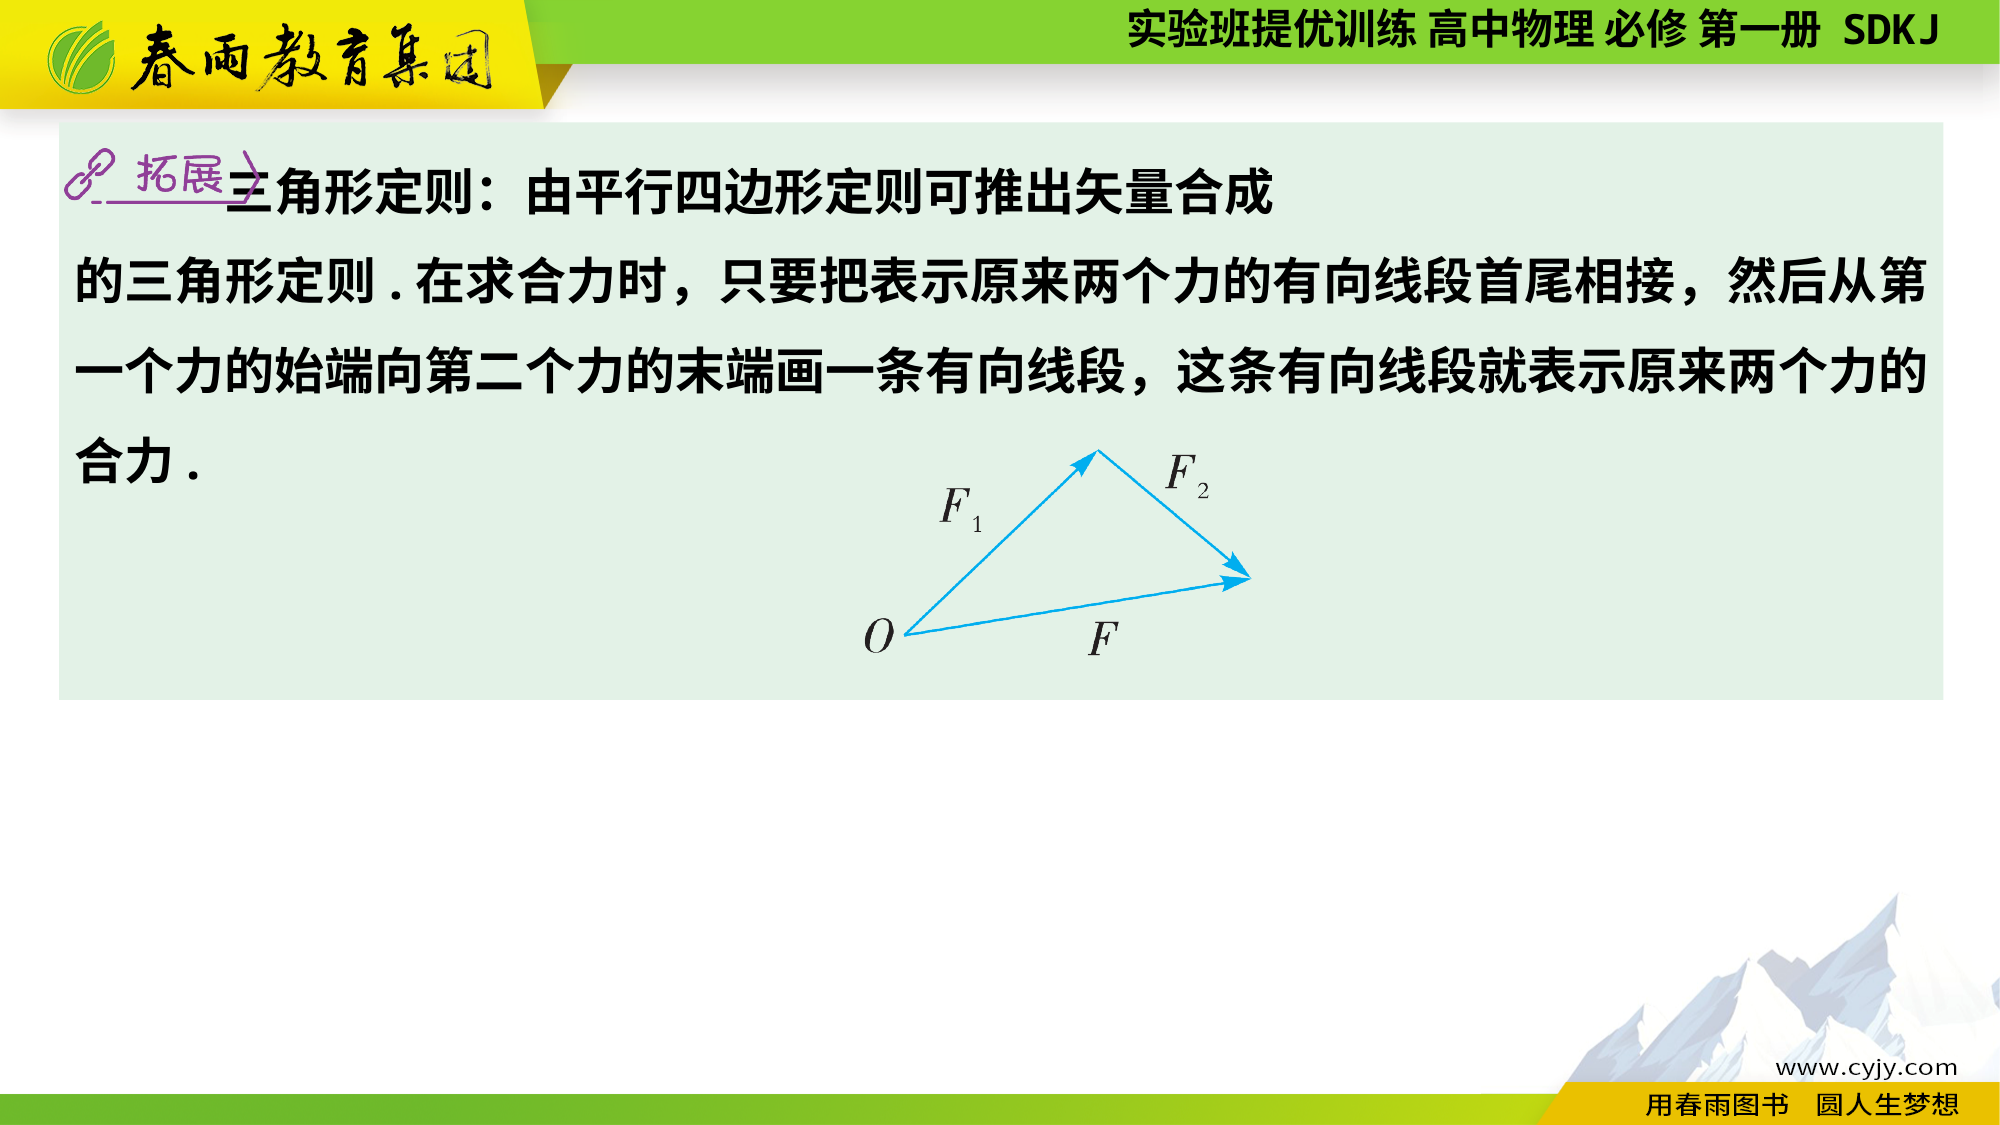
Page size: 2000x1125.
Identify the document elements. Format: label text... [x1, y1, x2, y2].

list 三角形定则：由平行四边形定则可推出矢量合成 的三角形定则.在求合力时，只要把表示原来两个力的有向线段首尾相接，然后从第一个力的始端向第二个力的末端画一条有向线段，这条有向线段就表示原来两个力的合力. [59, 122, 1944, 700]
picture [0, 0, 2000, 1125]
